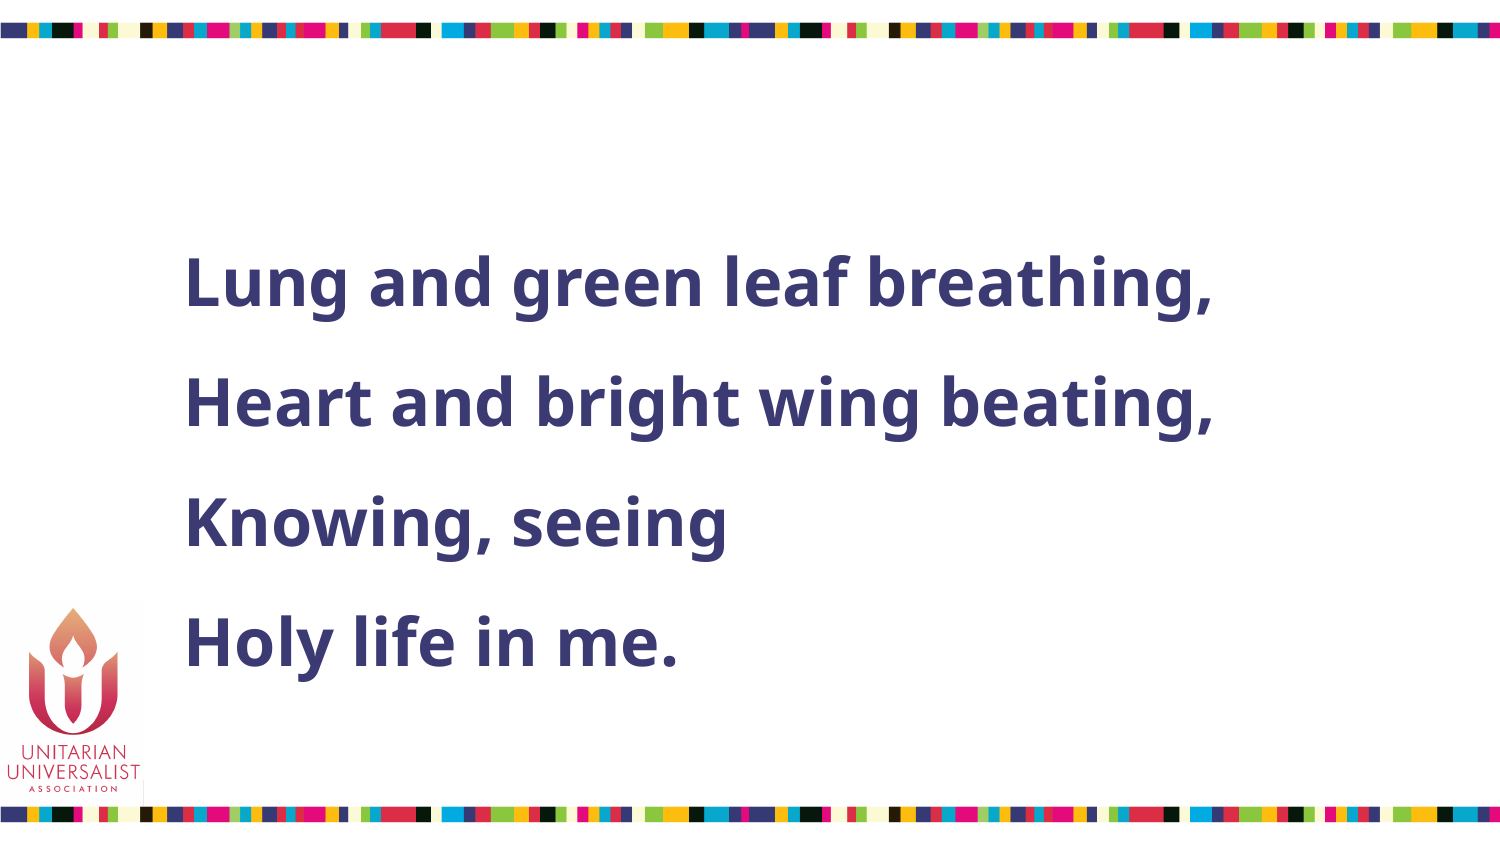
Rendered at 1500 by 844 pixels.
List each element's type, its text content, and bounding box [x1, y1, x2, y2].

picture [0, 600, 1500, 824]
picture [0, 22, 1500, 40]
text_box Lung and green leaf breathing, Heart and bright wing beating, Knowing, seeing Holy life in me. [168, 184, 1421, 695]
